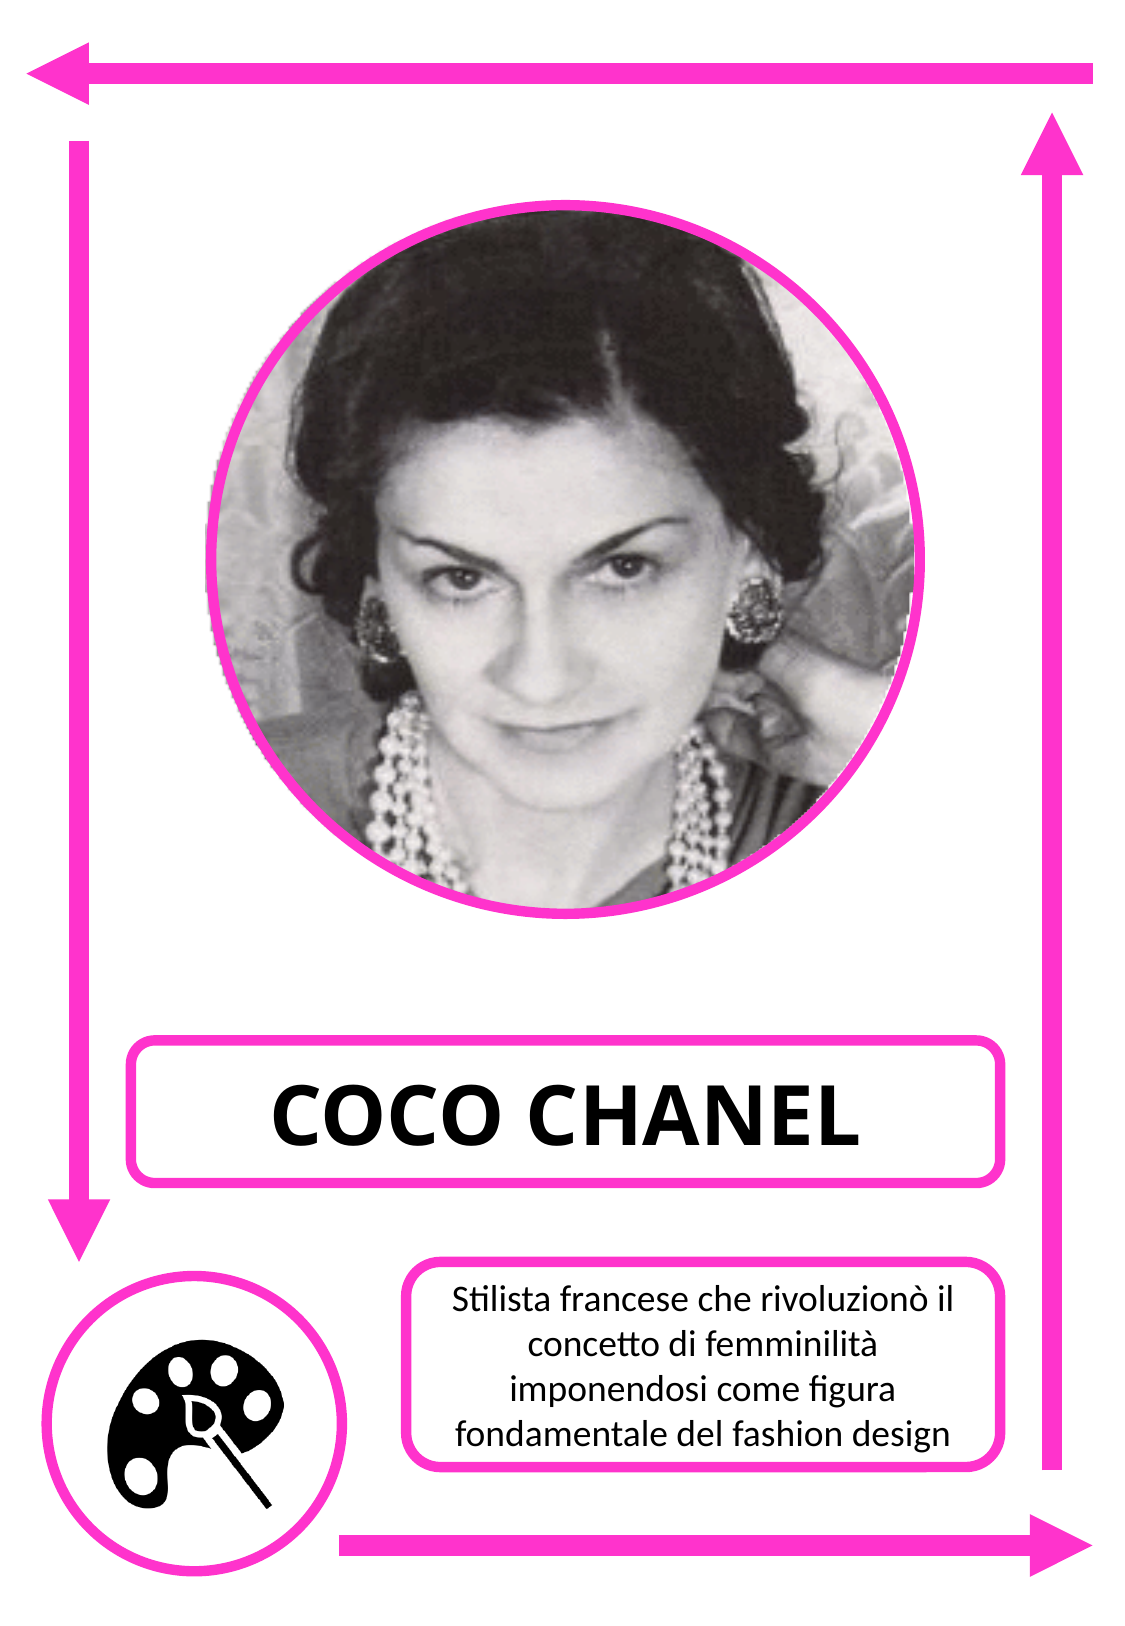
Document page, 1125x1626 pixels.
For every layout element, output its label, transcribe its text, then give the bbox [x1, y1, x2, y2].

text_box COCO CHANEL [129, 1039, 1002, 1185]
text_box [45, 1274, 343, 1573]
picture [94, 1323, 295, 1524]
text_box [914, 490, 921, 629]
picture [205, 204, 914, 914]
text_box Stilista francese che rivoluzionò il concetto di femminilità imponendosi come figura fondamentale del fashion design [405, 1260, 1002, 1469]
